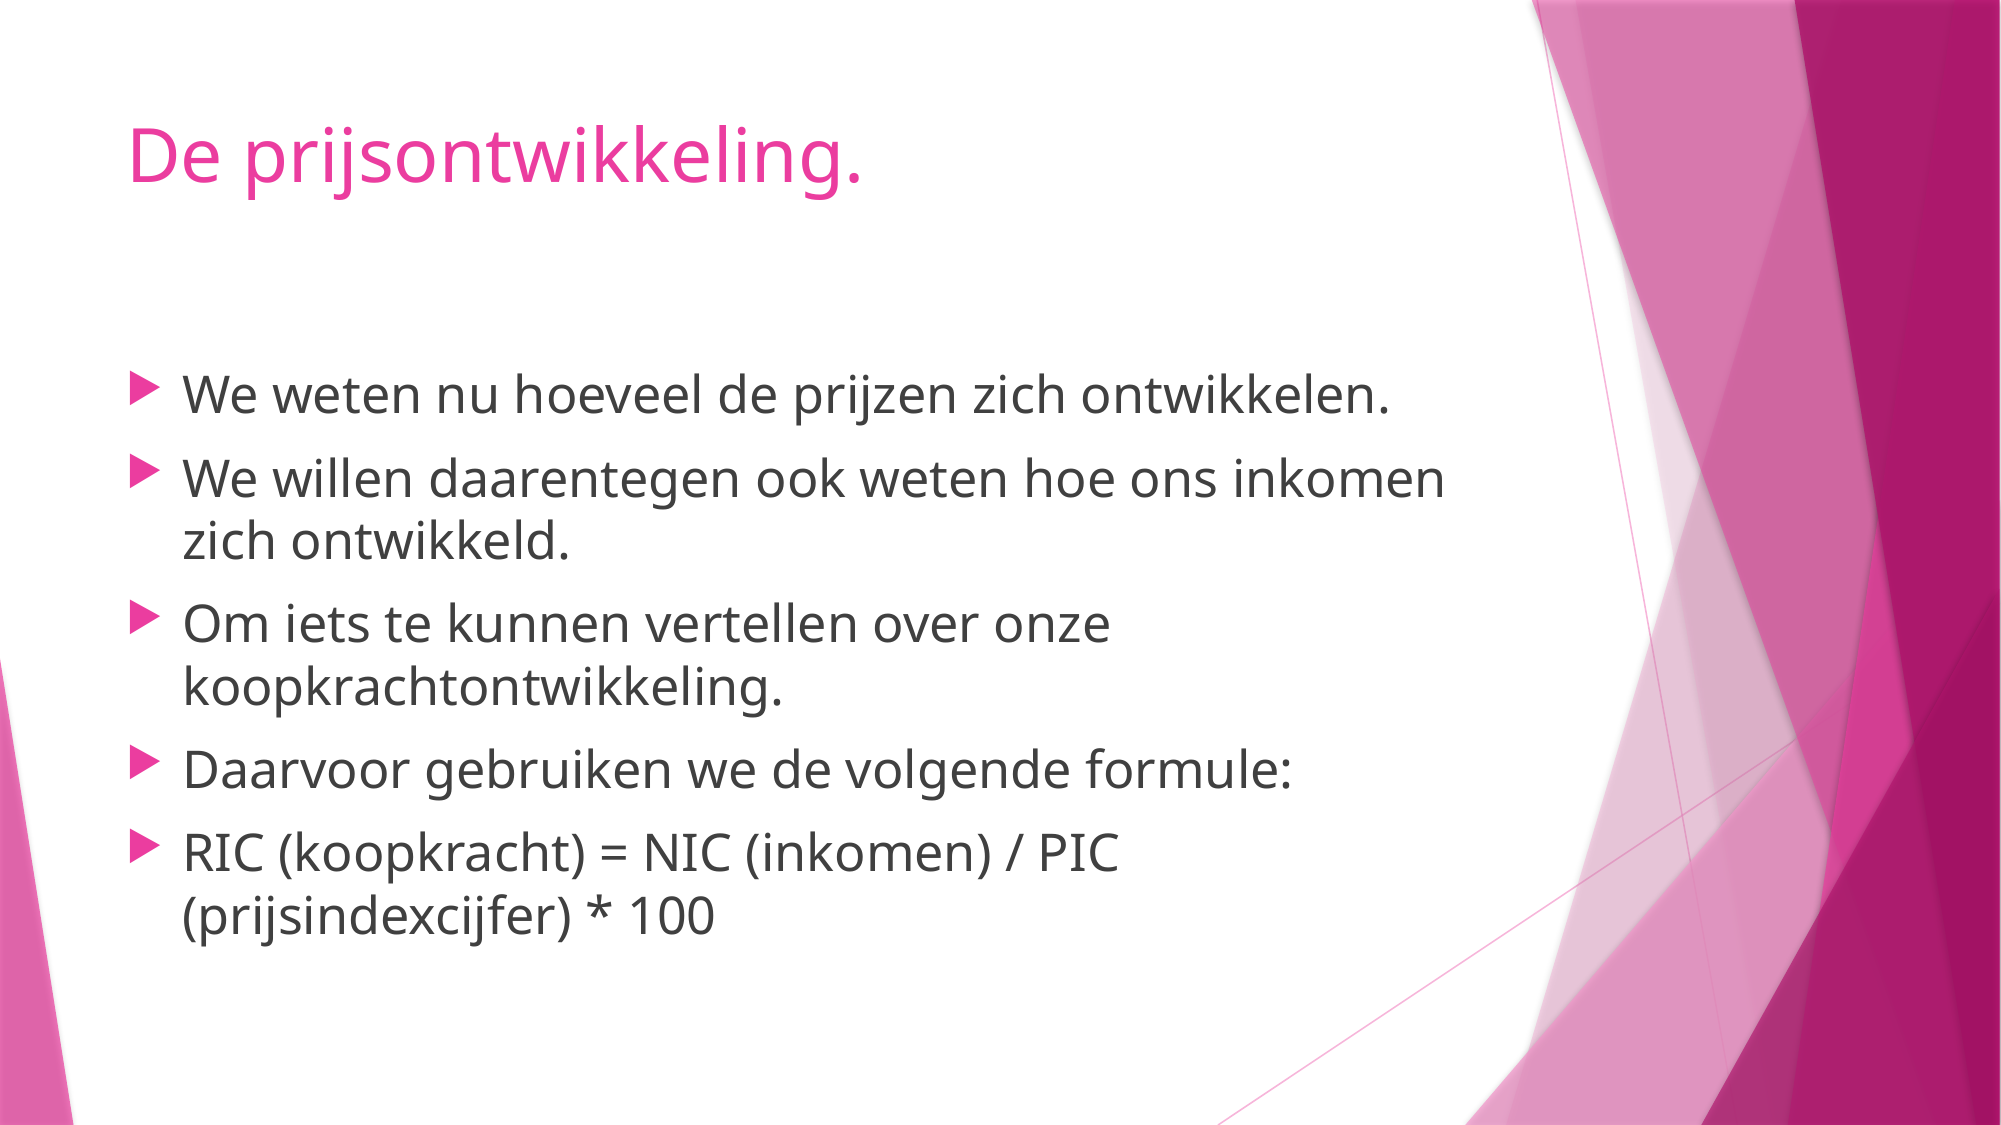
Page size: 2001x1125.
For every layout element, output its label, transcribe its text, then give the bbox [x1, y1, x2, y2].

title De prijsontwikkeling. [111, 99, 1522, 317]
list We weten nu hoeveel de prijzen zich ontwikkelen. We willen daarentegen ook weten hoe ons inkomen zich ontwikkeld. Om iets te kunnen vertellen over onze koopkrachtontwikkeling. Daarvoor gebruiken we de volgende formule: RIC (koopkracht) = NIC (inkomen) / PIC (prijsindexcijfer) * 100 [111, 354, 1522, 992]
